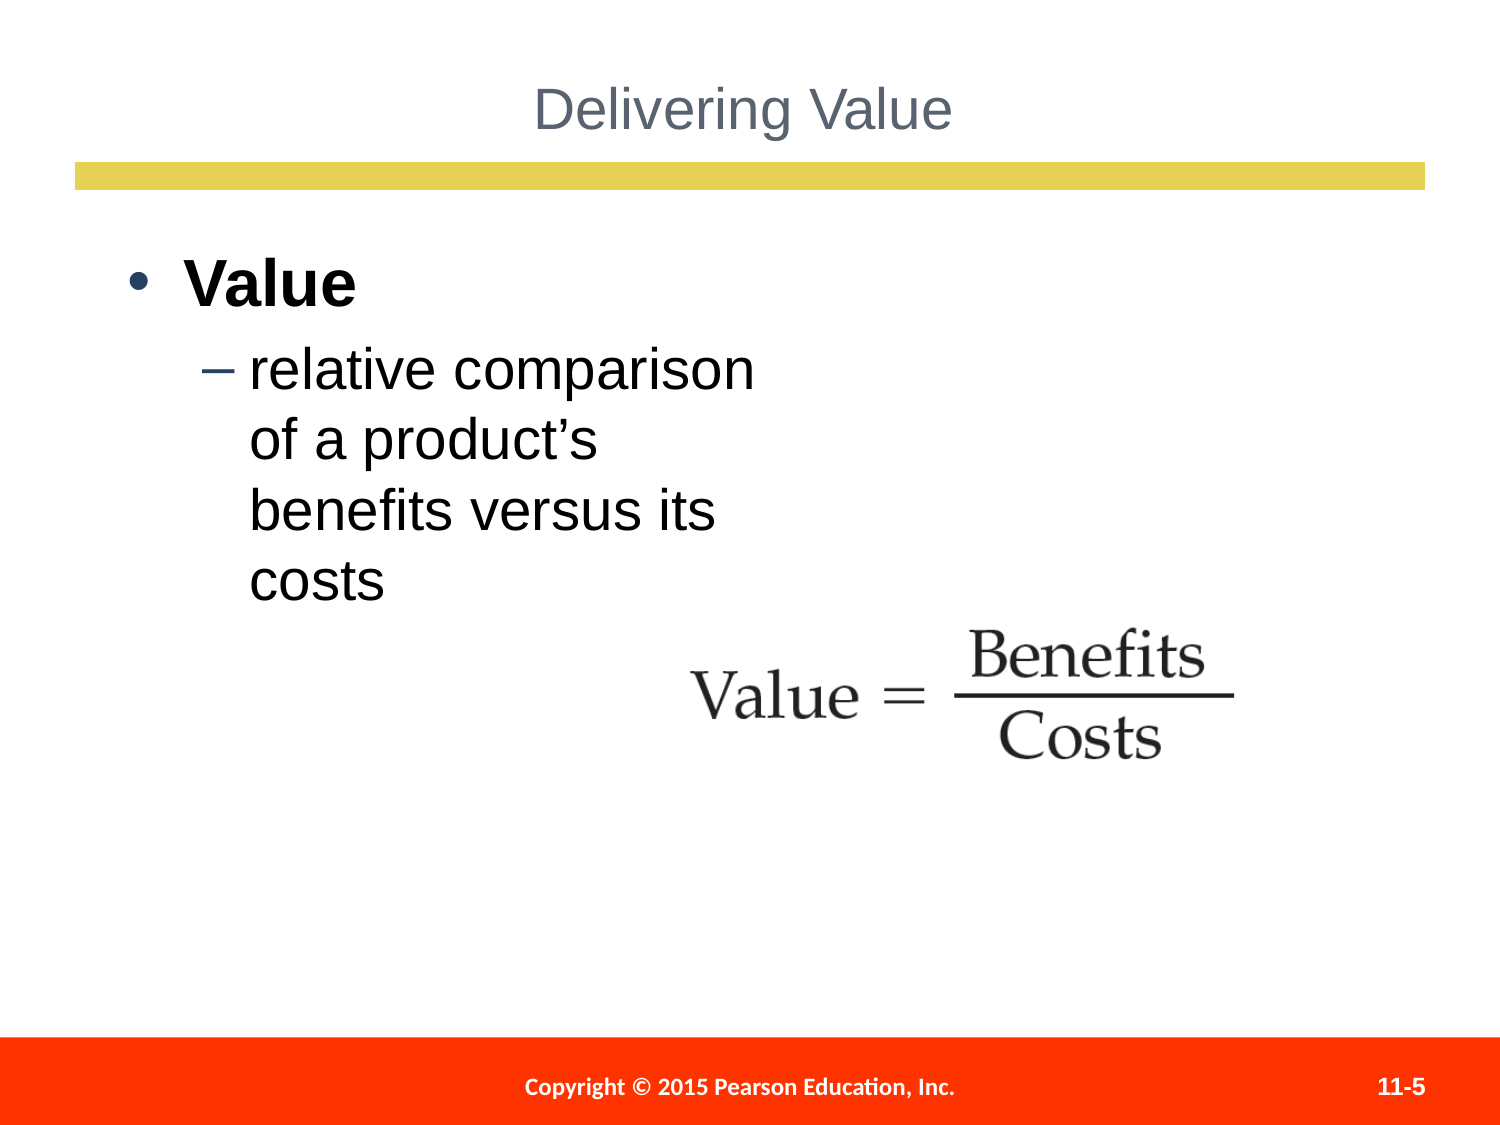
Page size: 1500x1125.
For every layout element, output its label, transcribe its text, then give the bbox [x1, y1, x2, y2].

text_box Value relative comparison of a product’s benefits versus its costs [112, 232, 775, 975]
title Delivering Value [49, 12, 1438, 201]
picture [649, 582, 1313, 826]
